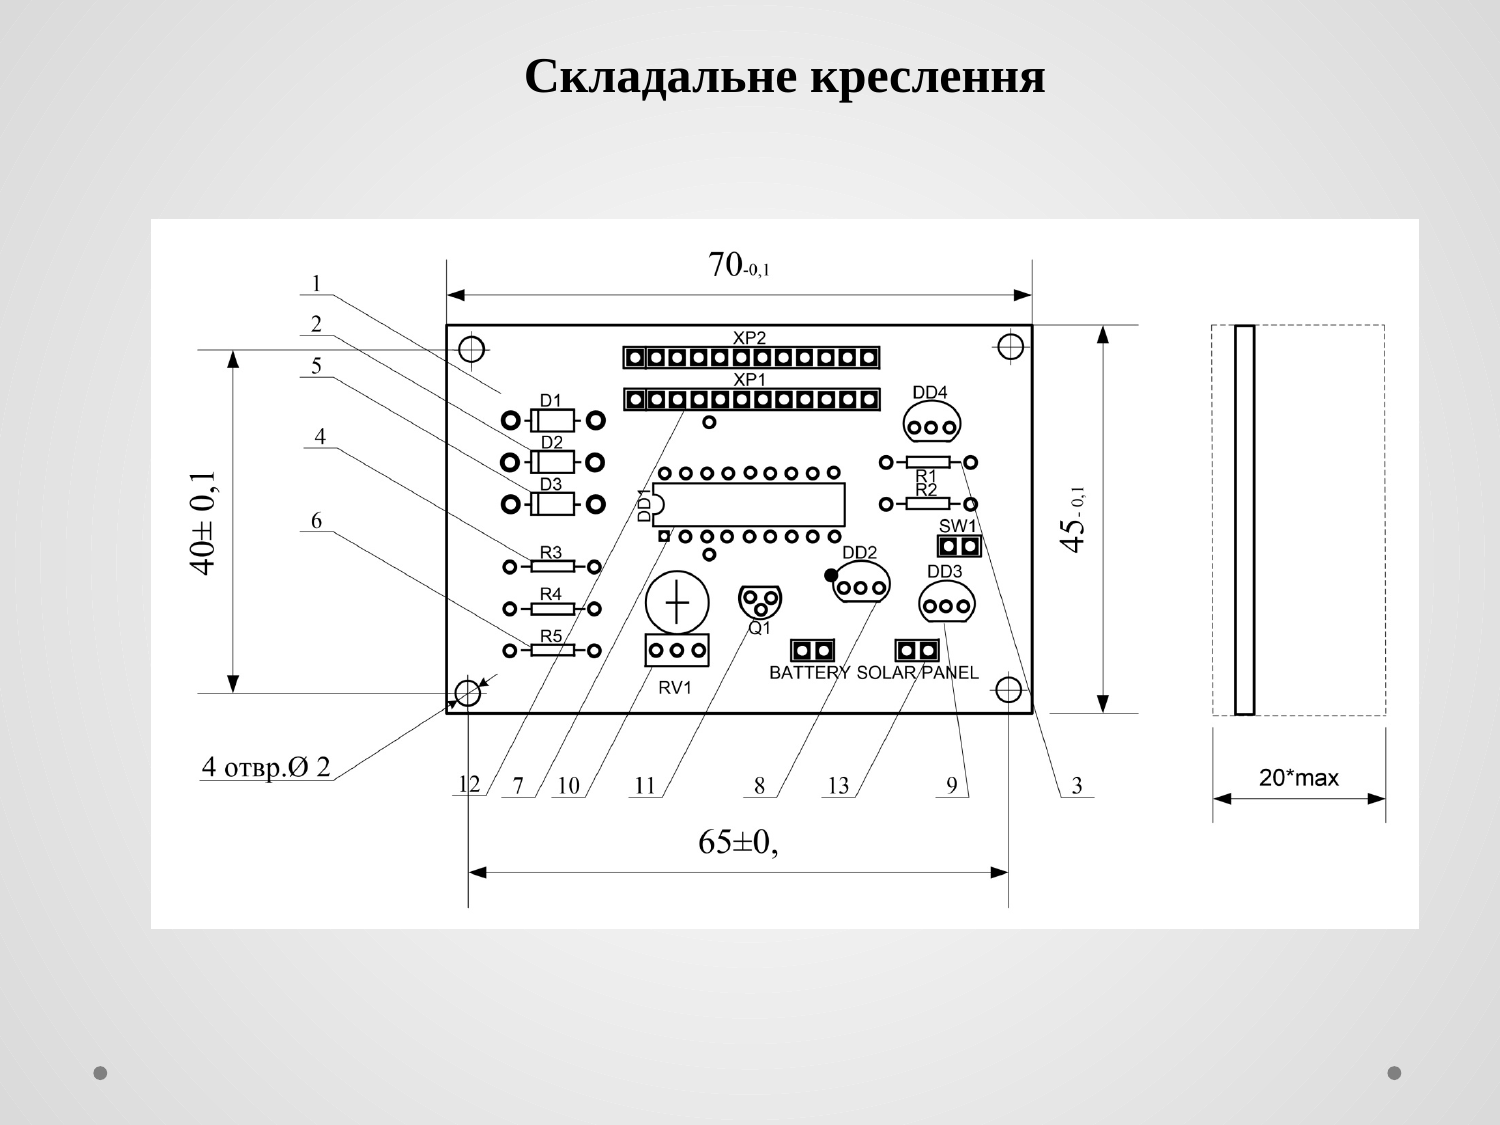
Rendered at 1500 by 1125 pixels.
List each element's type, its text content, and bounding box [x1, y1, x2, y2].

picture [151, 219, 1419, 929]
text_box Складальне креслення [234, 35, 1336, 110]
